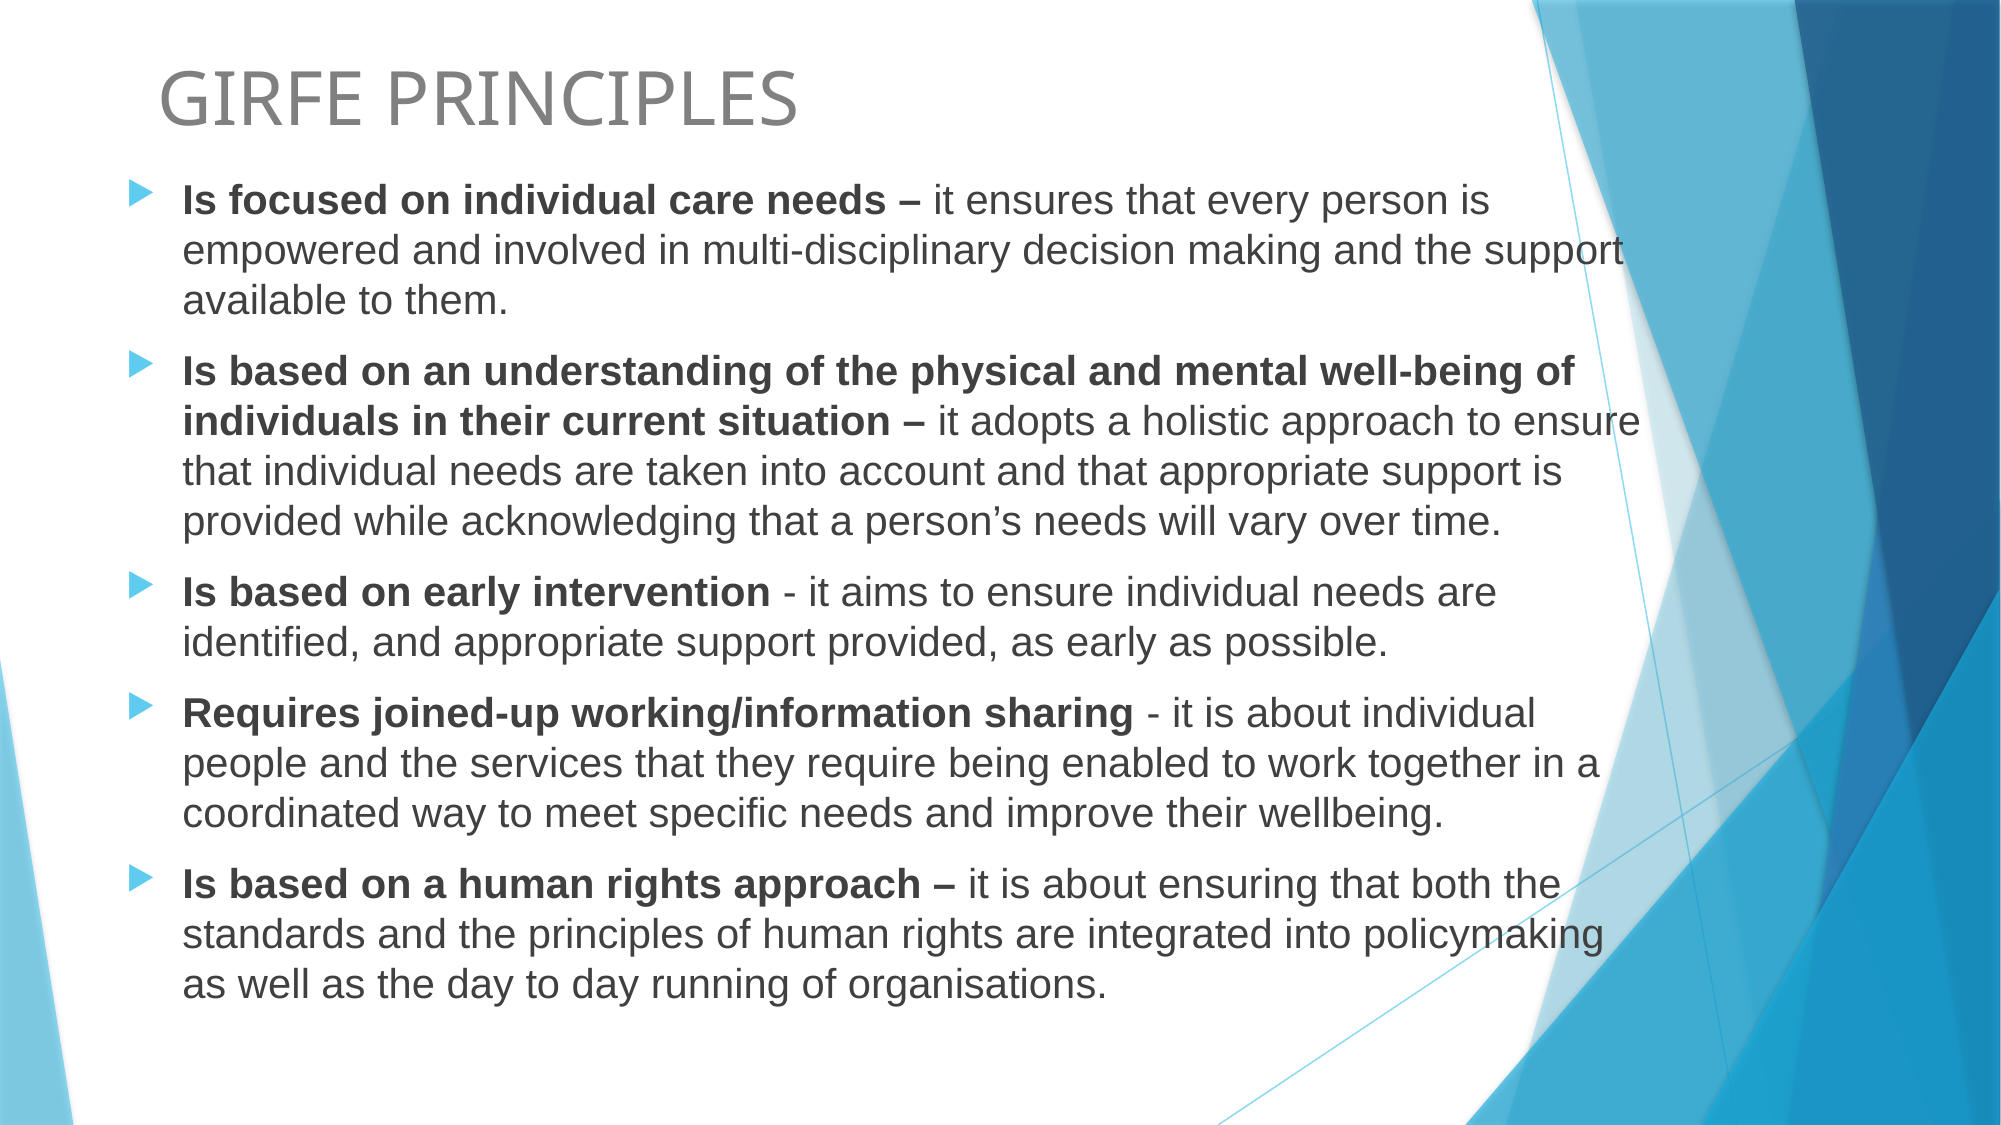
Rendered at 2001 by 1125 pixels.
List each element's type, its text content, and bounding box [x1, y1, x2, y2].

list Is focused on individual care needs – it ensures that every person is empowered and involved in multi-disciplinary decision making and the support available to them. Is based on an understanding of the physical and mental well-being of individuals in their current situation – it adopts a holistic approach to ensure that individual needs are taken into account and that appropriate support is provided while acknowledging that a person’s needs will vary over time. Is based on early intervention - it aims to ensure individual needs are identified, and appropriate support provided, as early as possible. Requires joined-up working/information sharing - it is about individual people and the services that they require being enabled to work together in a coordinated way to meet specific needs and improve their wellbeing. Is based on a human rights approach – it is about ensuring that both the standards and the principles of human rights are integrated into policymaking as well as the day to day running of organisations. [111, 165, 1666, 1083]
title GIRFE PRINCIPLES [142, 42, 1554, 165]
